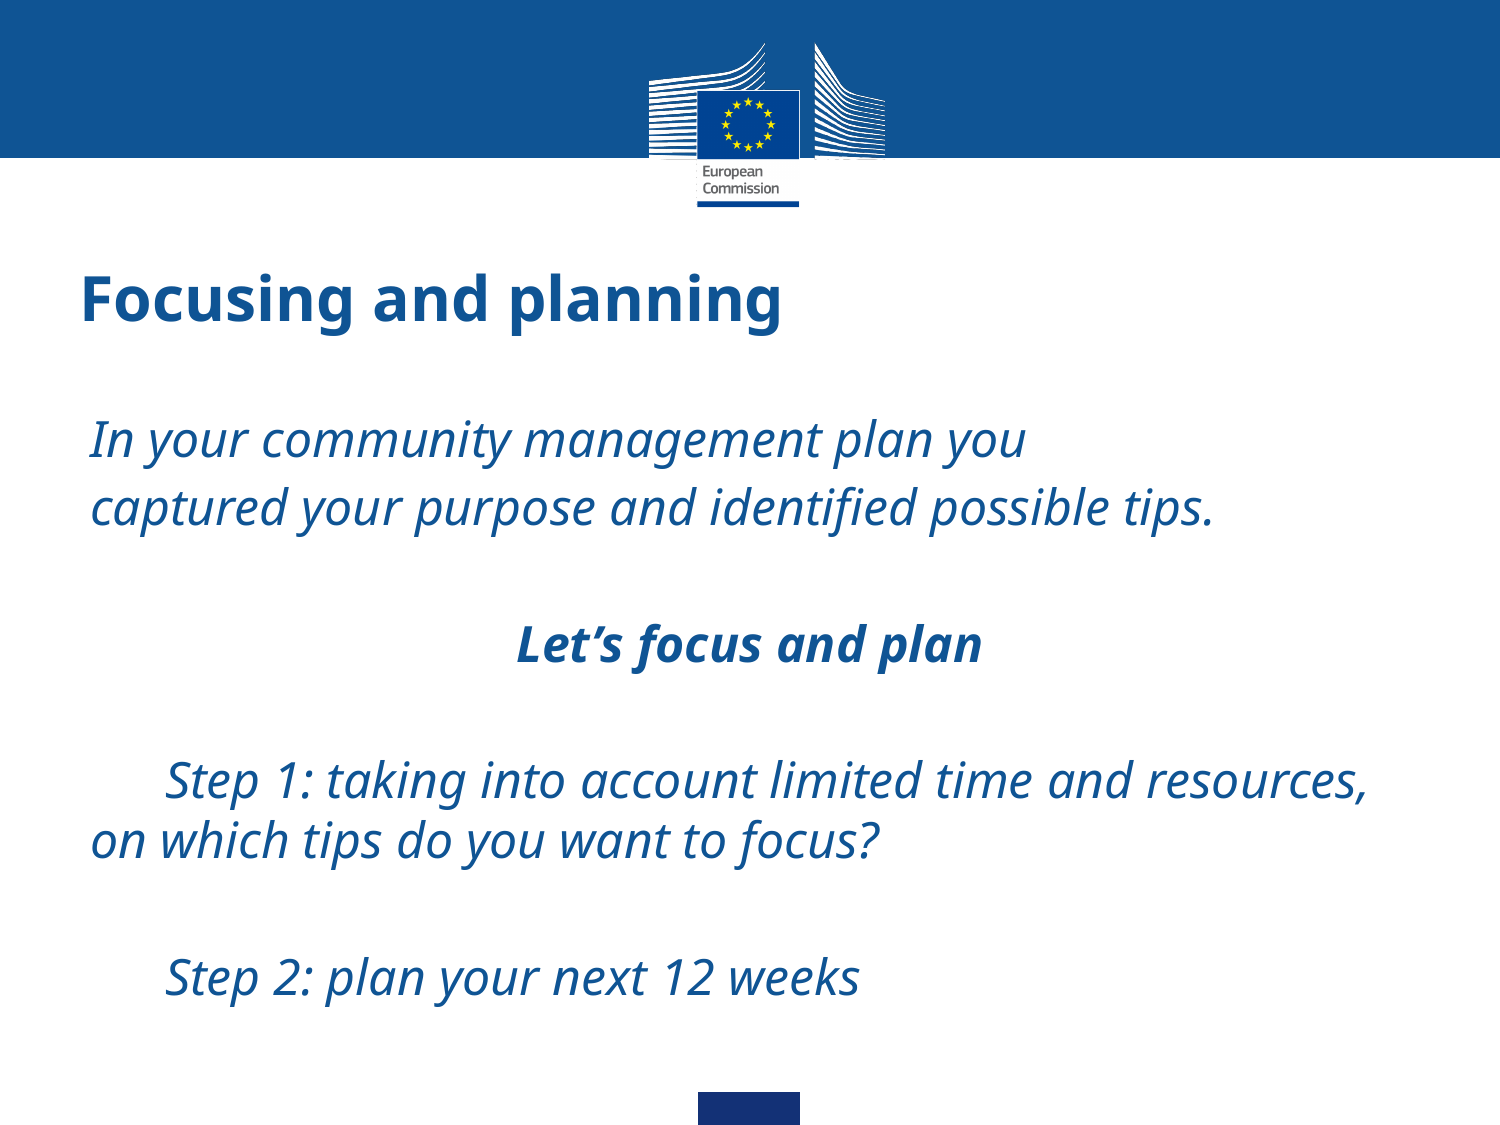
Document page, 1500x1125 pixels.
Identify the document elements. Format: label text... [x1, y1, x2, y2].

title Focusing and planning [64, 219, 1415, 374]
list In your community management plan you captured your purpose and identified possible tips. Let’s focus and plan Step 1: taking into account limited time and resources, on which tips do you want to focus? Step 2: plan your next 12 weeks [75, 371, 1425, 951]
picture [649, 42, 885, 208]
